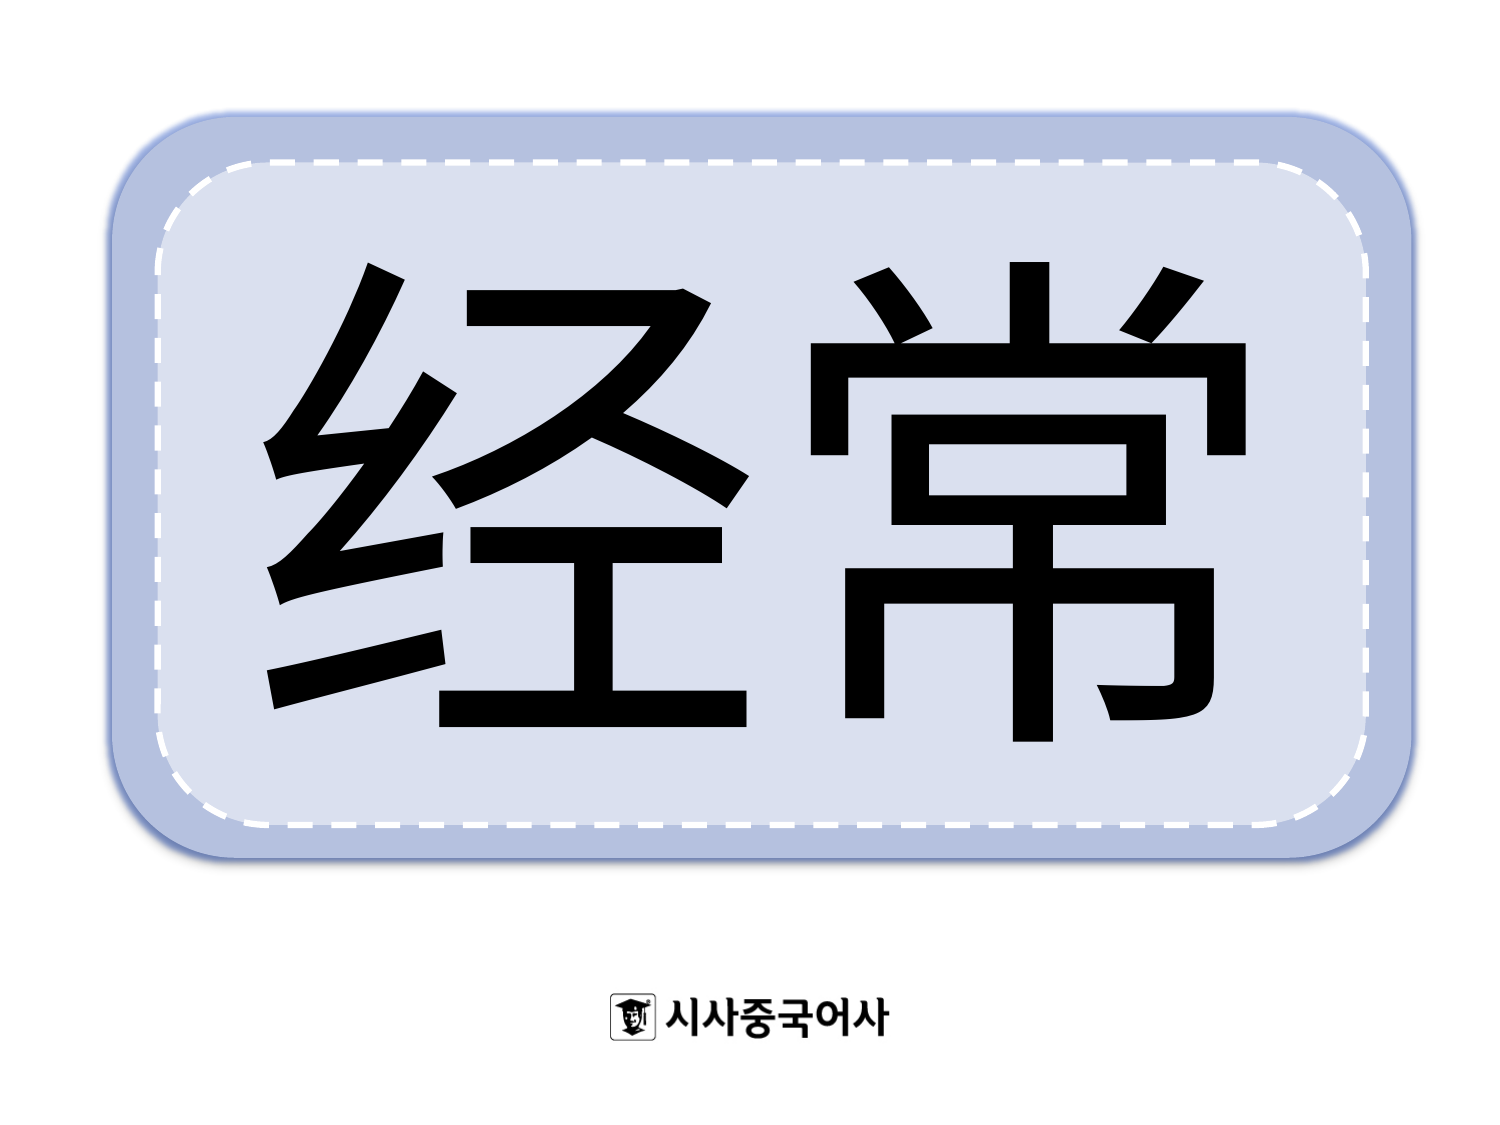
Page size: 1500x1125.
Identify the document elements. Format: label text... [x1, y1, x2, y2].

text_box 经常 [162, 160, 1371, 824]
picture [602, 987, 898, 1047]
